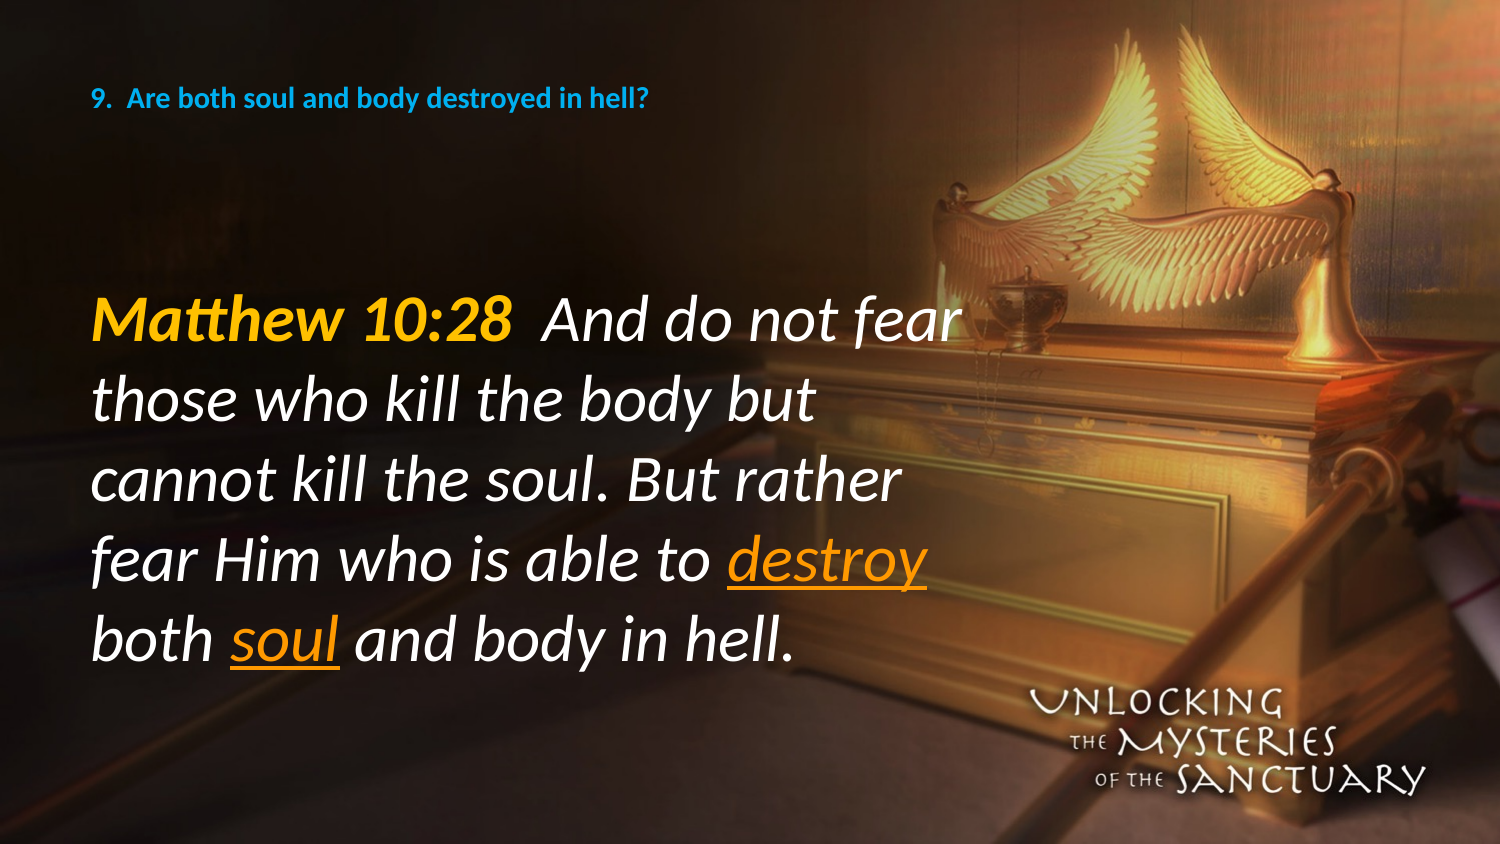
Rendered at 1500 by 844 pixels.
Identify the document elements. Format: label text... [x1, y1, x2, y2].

list Matthew 10:28 And do not fear those who kill the body but cannot kill the soul. But rather fear Him who is able to destroy both soul and body in hell. [75, 267, 979, 754]
title 9. Are both soul and body destroyed in hell? [75, 33, 1425, 175]
picture [0, 0, 1500, 844]
